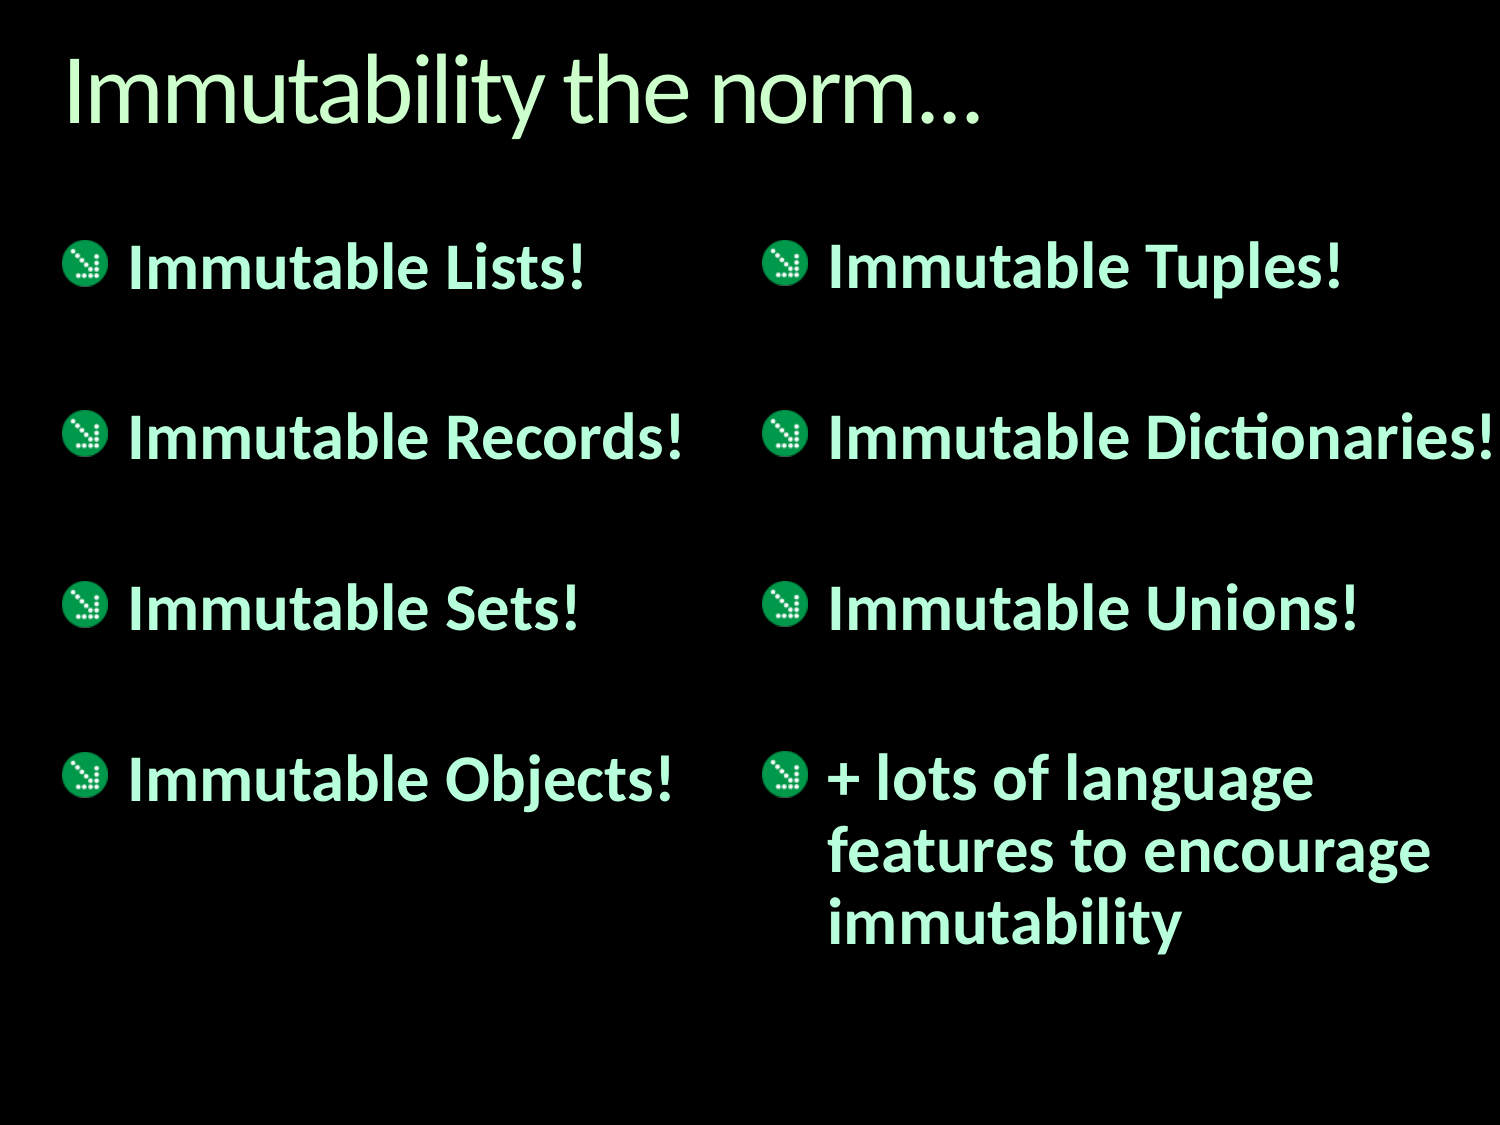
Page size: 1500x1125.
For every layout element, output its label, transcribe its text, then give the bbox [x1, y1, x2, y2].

picture [762, 240, 808, 287]
picture [762, 751, 808, 799]
picture [762, 410, 808, 458]
picture [62, 752, 108, 799]
list Immutable Lists! Immutable Records! Immutable Sets! Immutable Objects! [62, 231, 762, 583]
picture [762, 581, 808, 628]
picture [62, 581, 108, 629]
list Immutable Tuples! Immutable Dictionaries! Immutable Unions! + lots of language features to encourage immutability [762, 231, 1500, 581]
picture [62, 410, 108, 458]
picture [62, 240, 108, 288]
title Immutability the norm... [62, 37, 1438, 147]
